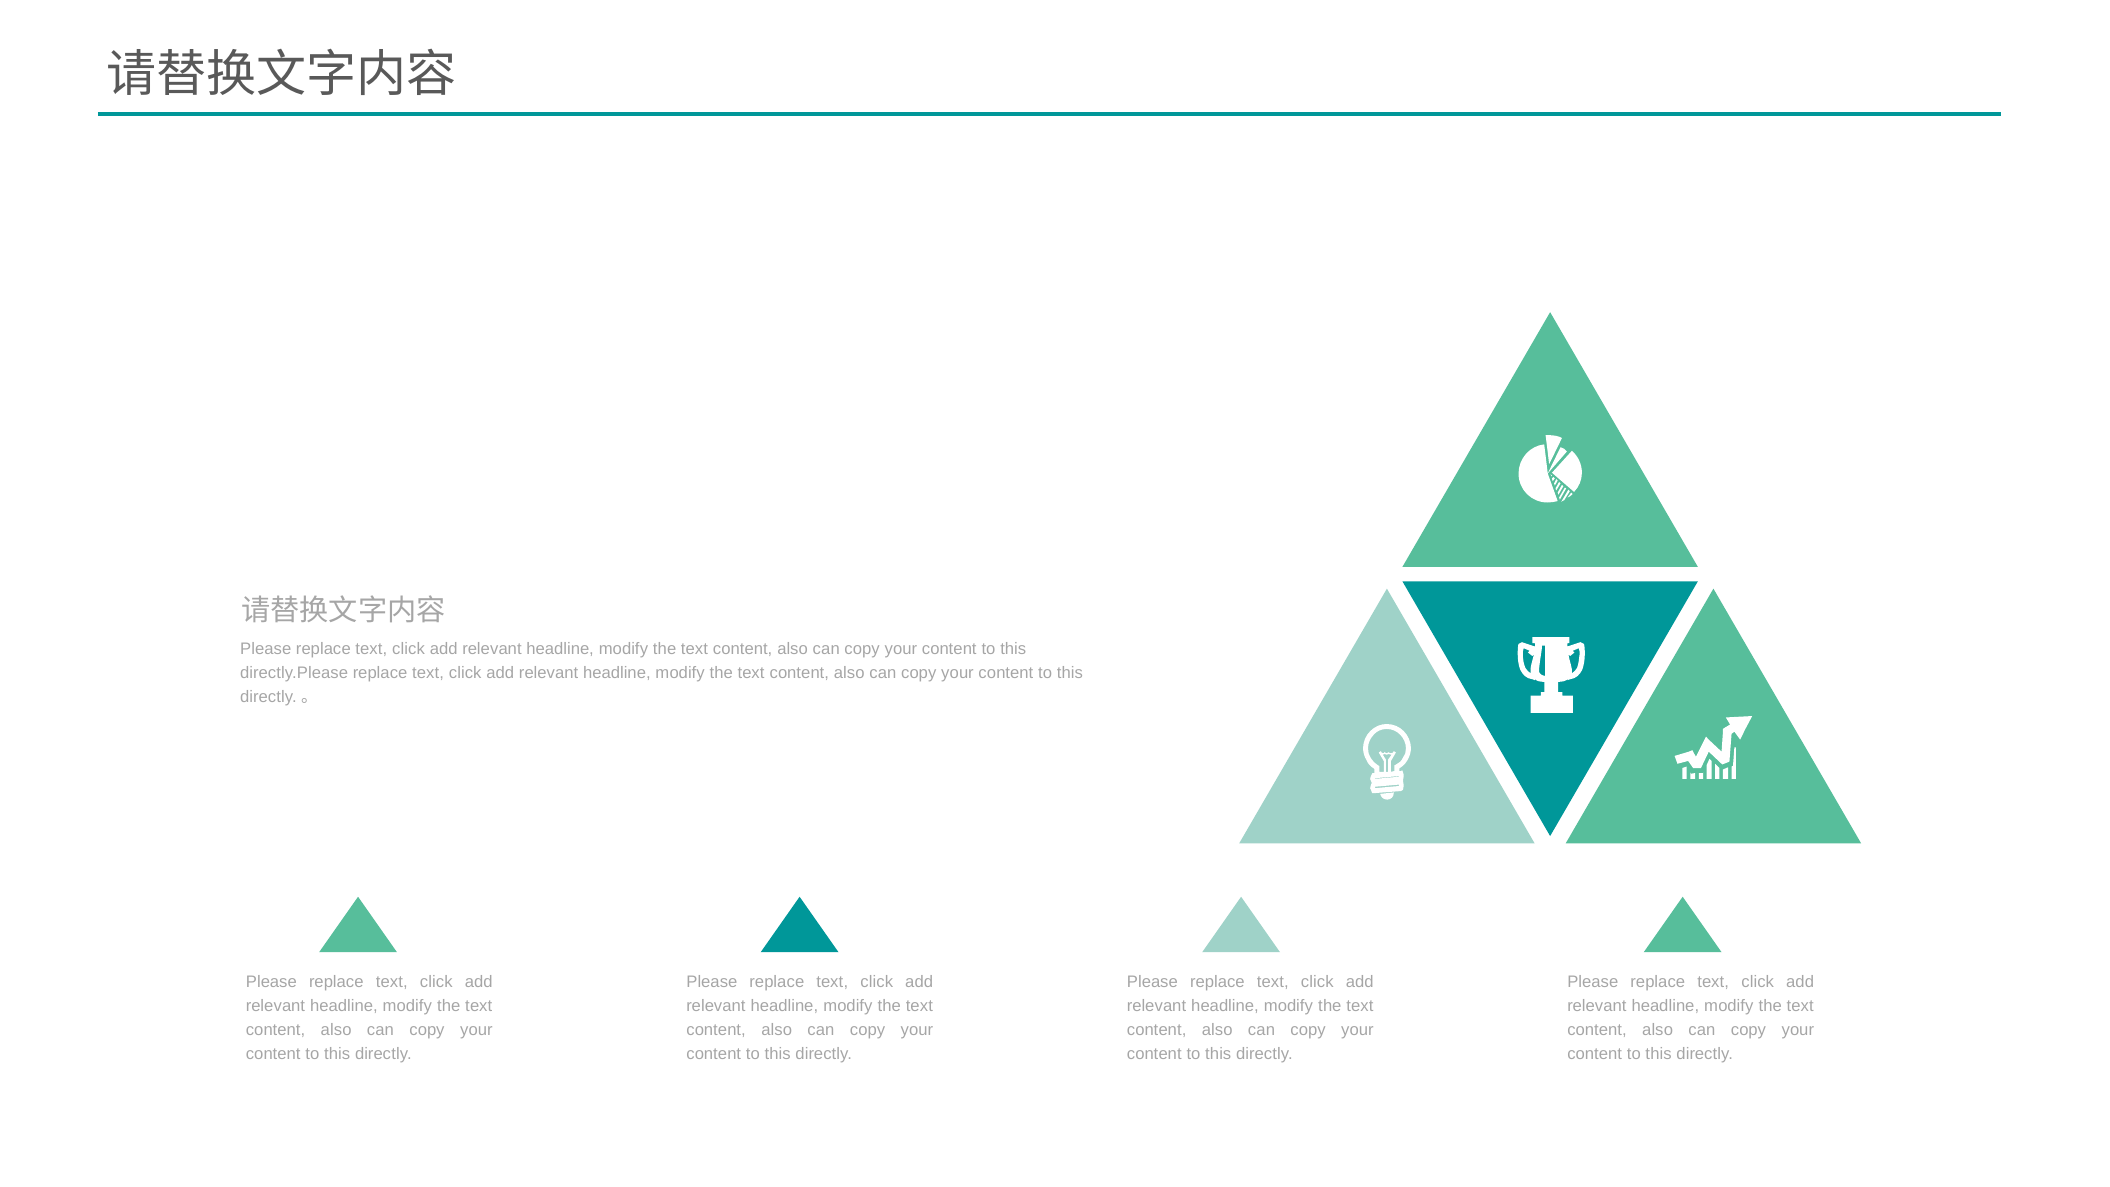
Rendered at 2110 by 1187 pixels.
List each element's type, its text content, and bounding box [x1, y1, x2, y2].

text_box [1402, 312, 1698, 567]
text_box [1402, 581, 1698, 837]
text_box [1239, 588, 1535, 844]
text_box Please replace text, click add relevant headline, modify the text content, also can copy your content to this directly. [1552, 959, 1830, 1070]
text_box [1565, 588, 1862, 844]
text_box Please replace text, click add relevant headline, modify the text content, also can copy your content to this directly. [231, 959, 508, 1070]
text_box Please replace text, click add relevant headline, modify the text content, also can copy your content to this directly. [671, 959, 949, 1070]
text_box 请替换文字内容 [90, 33, 542, 93]
text_box Please replace text, click add relevant headline, modify the text content, also can copy your content to this directly.Please replace text, click add relevant headline, modify the text content, also can copy your content to this directly.。 [225, 626, 1143, 713]
text_box [317, 894, 399, 954]
text_box [758, 894, 841, 954]
text_box [1200, 894, 1283, 954]
text_box [1641, 894, 1724, 954]
text_box 请替换文字内容 [226, 577, 461, 626]
text_box Please replace text, click add relevant headline, modify the text content, also can copy your content to this directly. [1112, 959, 1389, 1070]
